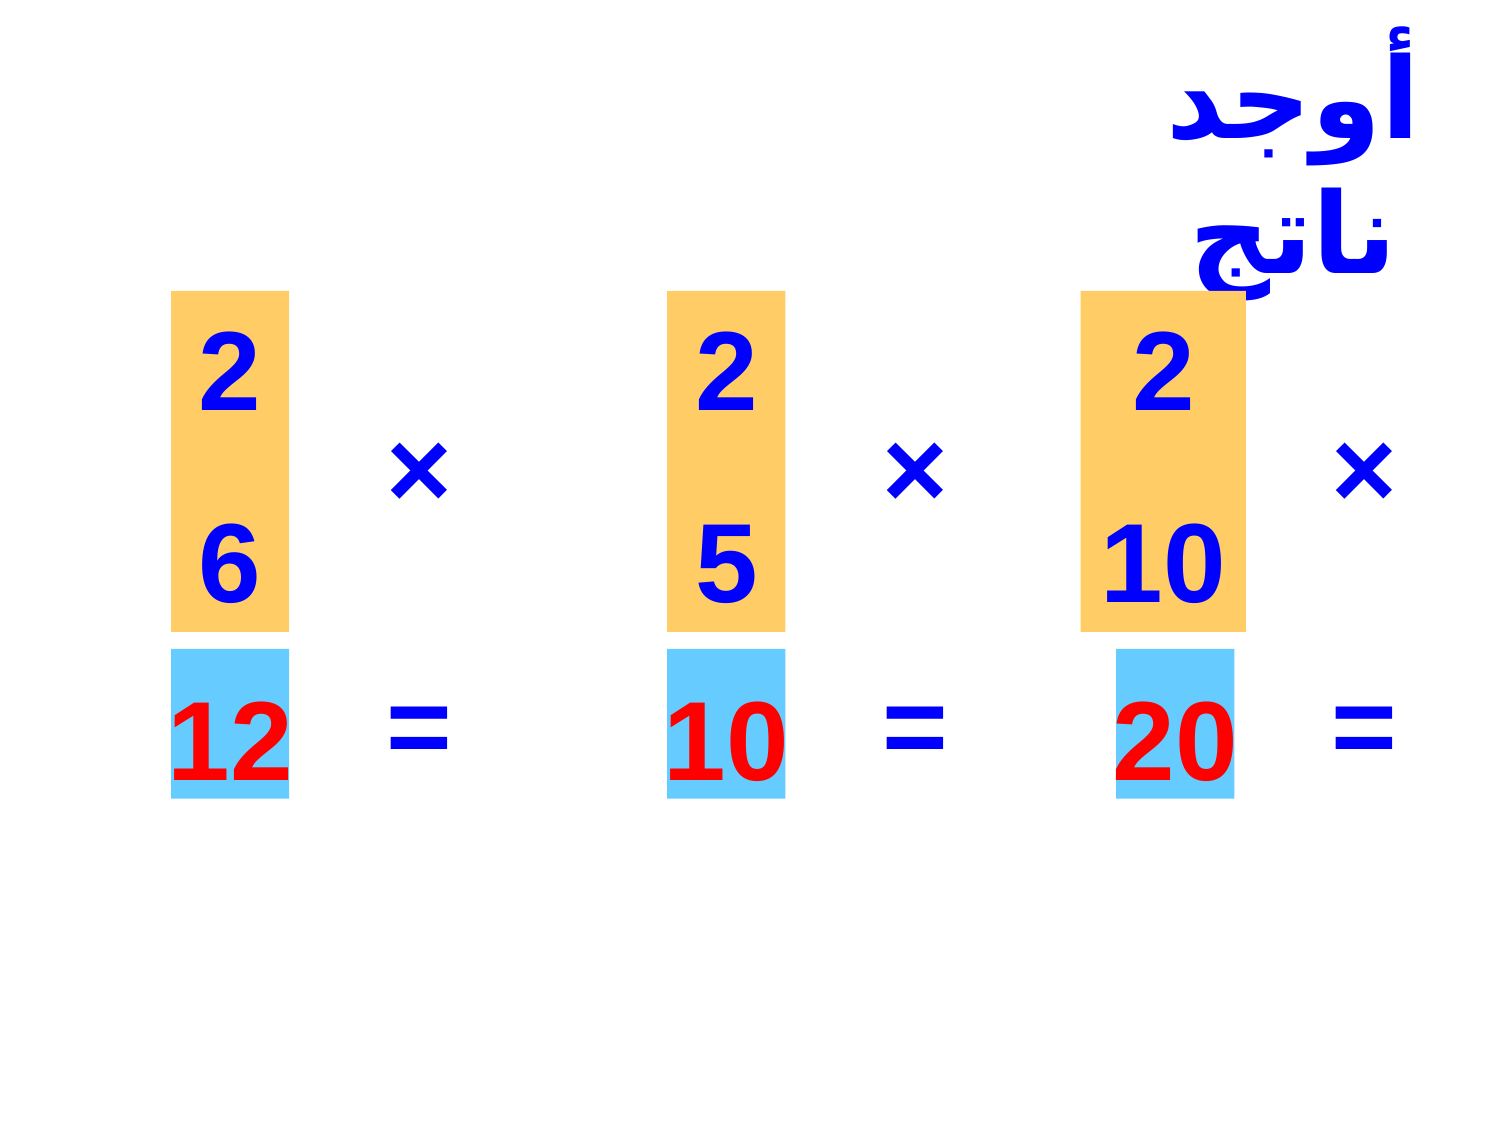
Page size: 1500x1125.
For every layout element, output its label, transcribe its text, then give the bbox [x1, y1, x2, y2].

text_box [1116, 648, 1235, 660]
text_box = [360, 645, 479, 795]
text_box [667, 648, 786, 660]
text_box = [1305, 645, 1424, 795]
text_box 2 6 [171, 290, 290, 632]
text_box أوجد ناتج [1080, 18, 1500, 304]
text_box 20 [1068, 660, 1282, 811]
text_box = [856, 645, 975, 795]
text_box 12 [123, 660, 337, 811]
text_box [171, 648, 290, 660]
text_box × [855, 388, 975, 539]
text_box 2 5 [667, 290, 786, 632]
text_box × [359, 388, 478, 539]
text_box 2 10 [1080, 290, 1246, 632]
text_box 10 [620, 660, 833, 811]
text_box × [1304, 388, 1424, 539]
